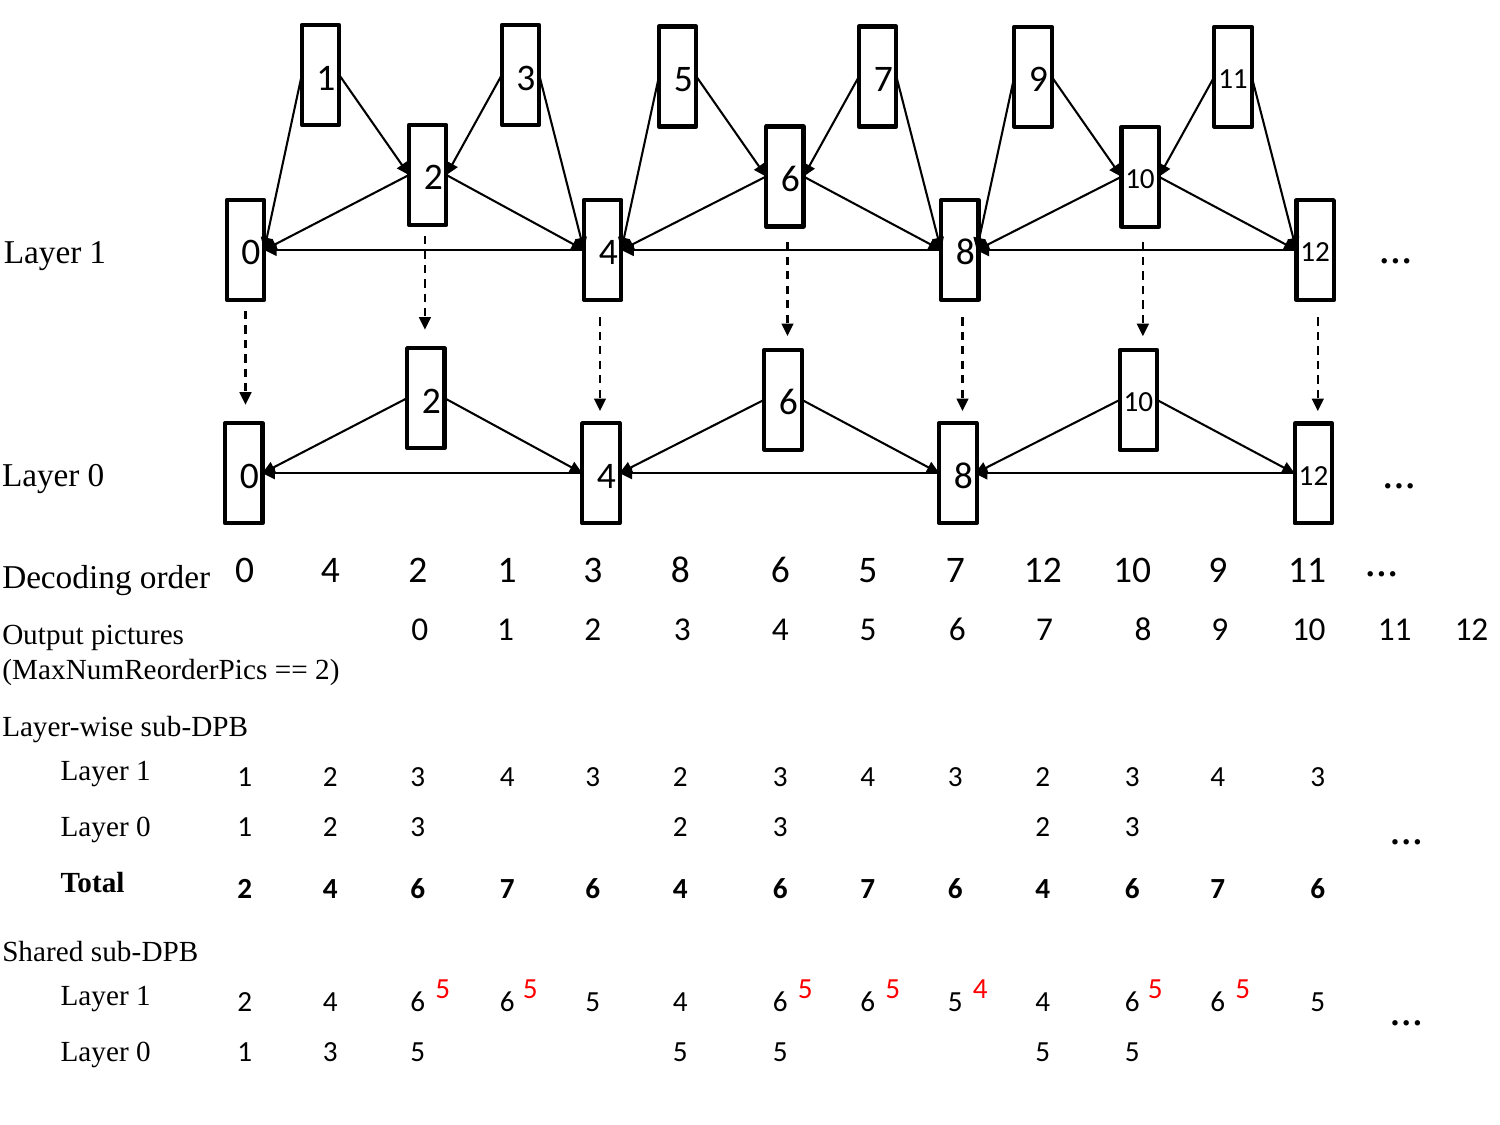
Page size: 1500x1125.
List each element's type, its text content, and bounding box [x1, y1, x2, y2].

text_box 5 [760, 1024, 800, 1075]
text_box 3 [500, 23, 541, 127]
text_box Decoding order [0, 523, 273, 598]
text_box 4 [310, 537, 350, 598]
text_box 6 [1198, 974, 1238, 1025]
text_box 1 [485, 599, 525, 655]
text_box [1251, 76, 1297, 251]
text_box 6 [573, 861, 613, 912]
text_box 5 [1023, 1024, 1063, 1075]
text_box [538, 74, 585, 251]
text_box 6 [771, 124, 798, 229]
text_box … [1348, 524, 1459, 602]
text_box 5 [848, 537, 888, 598]
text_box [262, 397, 408, 474]
text_box 10 [1112, 537, 1152, 598]
text_box 2 [398, 537, 438, 598]
text_box 2 [660, 799, 700, 850]
text_box Layer-wise sub-DPB [0, 673, 273, 777]
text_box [339, 74, 410, 174]
text_box 10 [1126, 125, 1153, 229]
text_box 1 [225, 1024, 265, 1075]
text_box 2 [1023, 749, 1063, 799]
text_box 4 [1198, 749, 1238, 800]
text_box 3 [935, 749, 975, 800]
text_box 12 [1293, 421, 1334, 525]
text_box 12 [1294, 198, 1336, 302]
text_box 6 [762, 348, 804, 452]
text_box 6 [760, 537, 800, 598]
text_box 5 [510, 962, 550, 1013]
text_box … [1373, 779, 1484, 883]
text_box 3 [662, 599, 702, 655]
text_box 1 [300, 23, 341, 127]
text_box 5 [785, 962, 825, 1013]
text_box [264, 174, 410, 251]
text_box 4 [487, 749, 527, 800]
text_box 0 [223, 421, 265, 523]
text_box 4 [310, 861, 350, 912]
text_box 6 [1112, 861, 1152, 912]
text_box 7 [857, 24, 898, 129]
text_box 9 [1012, 25, 1054, 129]
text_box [976, 76, 1015, 176]
text_box 6 [760, 861, 800, 912]
text_box 6 [1298, 861, 1338, 912]
text_box 6 [760, 974, 800, 1024]
text_box 2 [225, 974, 265, 1024]
text_box Layer 1 [44, 960, 252, 1010]
text_box 4 [1023, 861, 1063, 912]
text_box 8 [939, 198, 981, 302]
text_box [896, 76, 942, 251]
text_box 6 [398, 974, 438, 1024]
text_box 2 [573, 599, 613, 655]
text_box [619, 399, 765, 474]
text_box 6 [1112, 974, 1152, 1024]
text_box 4 [582, 198, 623, 302]
text_box 5 [657, 24, 698, 129]
text_box 5 [935, 974, 975, 1025]
text_box Layer 0 [44, 785, 225, 848]
text_box 4 [848, 749, 888, 800]
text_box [446, 74, 502, 176]
text_box Output pictures (MaxNumReorderPics == 2) [0, 598, 376, 702]
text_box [976, 176, 1122, 251]
text_box 5 [873, 962, 913, 1013]
text_box 7 [848, 861, 888, 912]
text_box 3 [573, 537, 613, 598]
text_box 6 [937, 599, 977, 655]
text_box 4 [660, 974, 700, 1024]
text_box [974, 399, 1120, 474]
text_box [621, 176, 767, 251]
text_box 0 [399, 599, 440, 655]
text_box 4 [960, 962, 1000, 1013]
text_box Layer 1 [0, 198, 195, 302]
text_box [621, 76, 660, 175]
text_box 3 [573, 749, 613, 800]
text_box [444, 397, 583, 474]
text_box 12 [1023, 537, 1063, 598]
text_box 6 [935, 861, 975, 912]
text_box 5 [1298, 974, 1338, 1025]
text_box Layer 0 [0, 421, 195, 523]
text_box 2 [310, 799, 350, 850]
text_box 7 [487, 861, 527, 912]
text_box 5 [398, 1024, 438, 1075]
text_box 4 [660, 861, 700, 912]
text_box 8 [937, 421, 979, 525]
text_box Shared sub-DPB [0, 898, 273, 1002]
text_box 5 [1135, 962, 1175, 1013]
text_box 5 [1223, 962, 1263, 1013]
text_box 3 [1112, 749, 1152, 799]
text_box 4 [1023, 974, 1063, 1024]
text_box 6 [848, 974, 888, 1025]
text_box 5 [573, 974, 613, 1025]
text_box 0 [225, 537, 265, 598]
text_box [803, 76, 860, 177]
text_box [803, 176, 891, 251]
text_box 2 [660, 749, 700, 799]
text_box 10 [1289, 599, 1329, 655]
text_box 9 [1198, 537, 1238, 598]
text_box 10 [1118, 348, 1159, 452]
text_box 3 [310, 1024, 350, 1075]
text_box 1 [225, 799, 265, 850]
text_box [1051, 76, 1122, 177]
text_box 2 [405, 346, 447, 450]
text_box 7 [1025, 599, 1065, 655]
text_box 3 [760, 799, 800, 850]
text_box 2 [1023, 799, 1063, 850]
text_box 2 [310, 749, 350, 799]
text_box 3 [1112, 799, 1152, 850]
text_box 5 [848, 599, 888, 655]
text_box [1158, 76, 1215, 177]
text_box Total [44, 848, 252, 914]
text_box … [1362, 198, 1473, 302]
text_box 7 [1198, 861, 1238, 912]
text_box 1 [487, 537, 527, 598]
text_box … [1373, 960, 1484, 1064]
text_box Layer 1 [44, 735, 252, 785]
text_box 8 [1123, 599, 1163, 655]
text_box 5 [660, 1024, 700, 1075]
text_box 4 [760, 599, 800, 655]
text_box 4 [310, 974, 350, 1024]
text_box 4 [580, 421, 622, 525]
text_box 6 [398, 861, 438, 912]
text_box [801, 399, 940, 474]
text_box … [1366, 423, 1477, 527]
text_box 11 [1374, 602, 1415, 655]
text_box 2 [414, 123, 441, 227]
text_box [264, 74, 302, 173]
text_box 5 [1112, 1024, 1152, 1075]
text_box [446, 174, 533, 251]
text_box Layer 0 [44, 1010, 252, 1089]
text_box 3 [398, 799, 438, 850]
text_box 7 [935, 537, 975, 598]
text_box 3 [760, 749, 800, 799]
text_box 3 [398, 749, 438, 799]
text_box 8 [660, 537, 700, 598]
text_box 11 [1287, 537, 1327, 598]
text_box 0 [225, 198, 266, 302]
text_box 2 [225, 861, 265, 912]
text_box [1158, 176, 1246, 251]
text_box 5 [423, 962, 463, 1013]
text_box 12 [1451, 599, 1492, 655]
text_box 1 [225, 749, 265, 799]
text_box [1156, 399, 1295, 474]
text_box 9 [1200, 599, 1240, 655]
text_box 6 [487, 974, 527, 1025]
text_box 11 [1212, 25, 1254, 129]
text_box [696, 76, 767, 177]
text_box 3 [1298, 749, 1338, 800]
